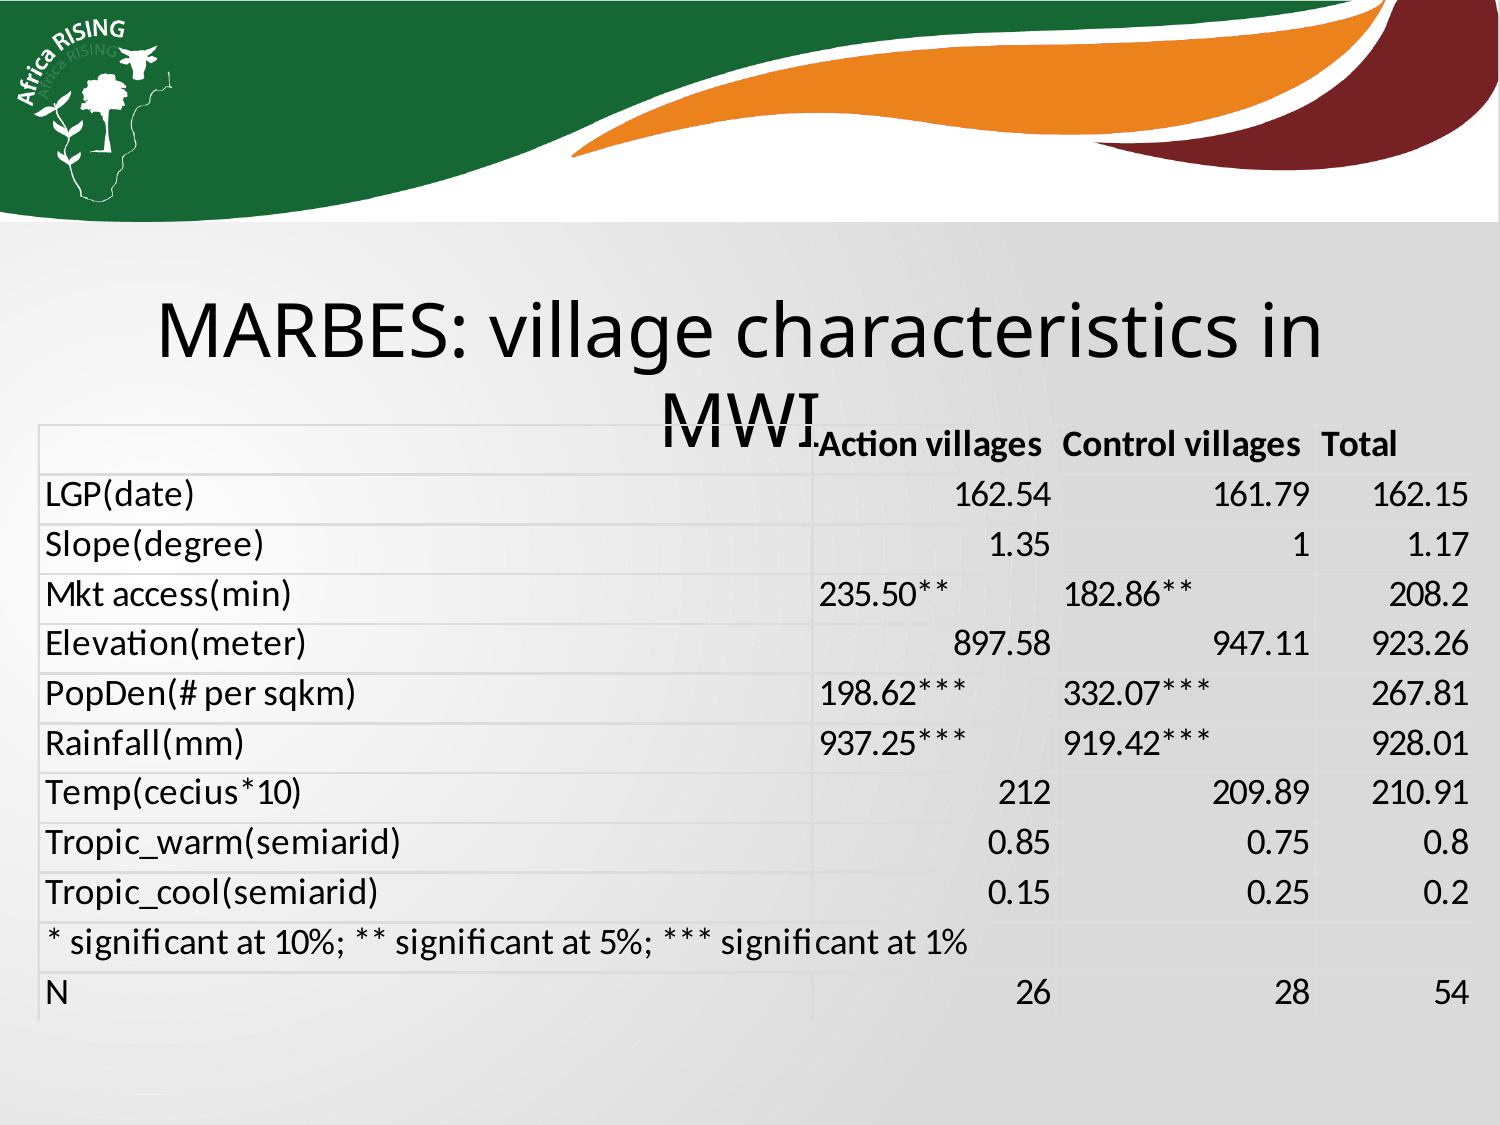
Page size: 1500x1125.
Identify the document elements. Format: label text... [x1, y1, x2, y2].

list MARBES: village characteristics in MWI [37, 275, 1425, 413]
picture [0, 0, 1499, 222]
picture [36, 423, 1477, 1024]
